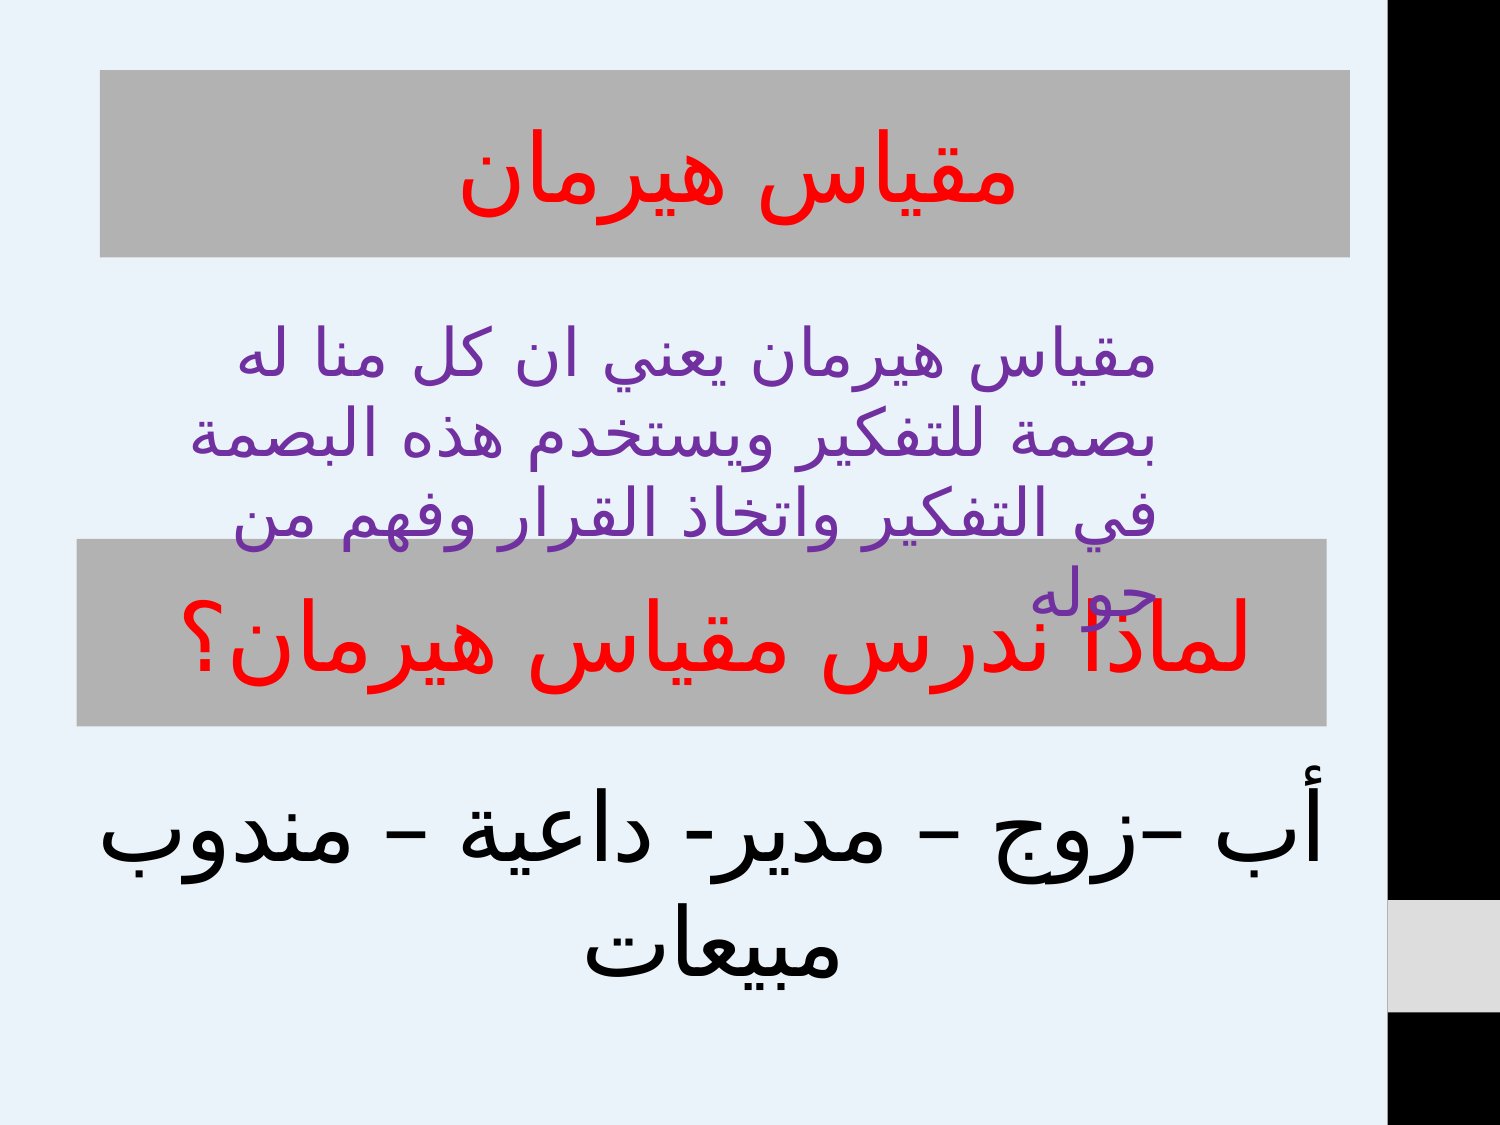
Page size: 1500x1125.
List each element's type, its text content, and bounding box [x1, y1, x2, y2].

text_box أب –زوج – مدير- داعية – مندوب مبيعات [76, 786, 1350, 975]
text_box مقياس هيرمان يعني ان كل منا له بصمة للتفكير ويستخدم هذه البصمة في التفكير واتخاذ القرار وفهم من حوله [123, 302, 1176, 638]
title لماذا ندرس مقياس هيرمان؟ [76, 538, 1327, 727]
text_box مقياس هيرمان [99, 70, 1350, 258]
